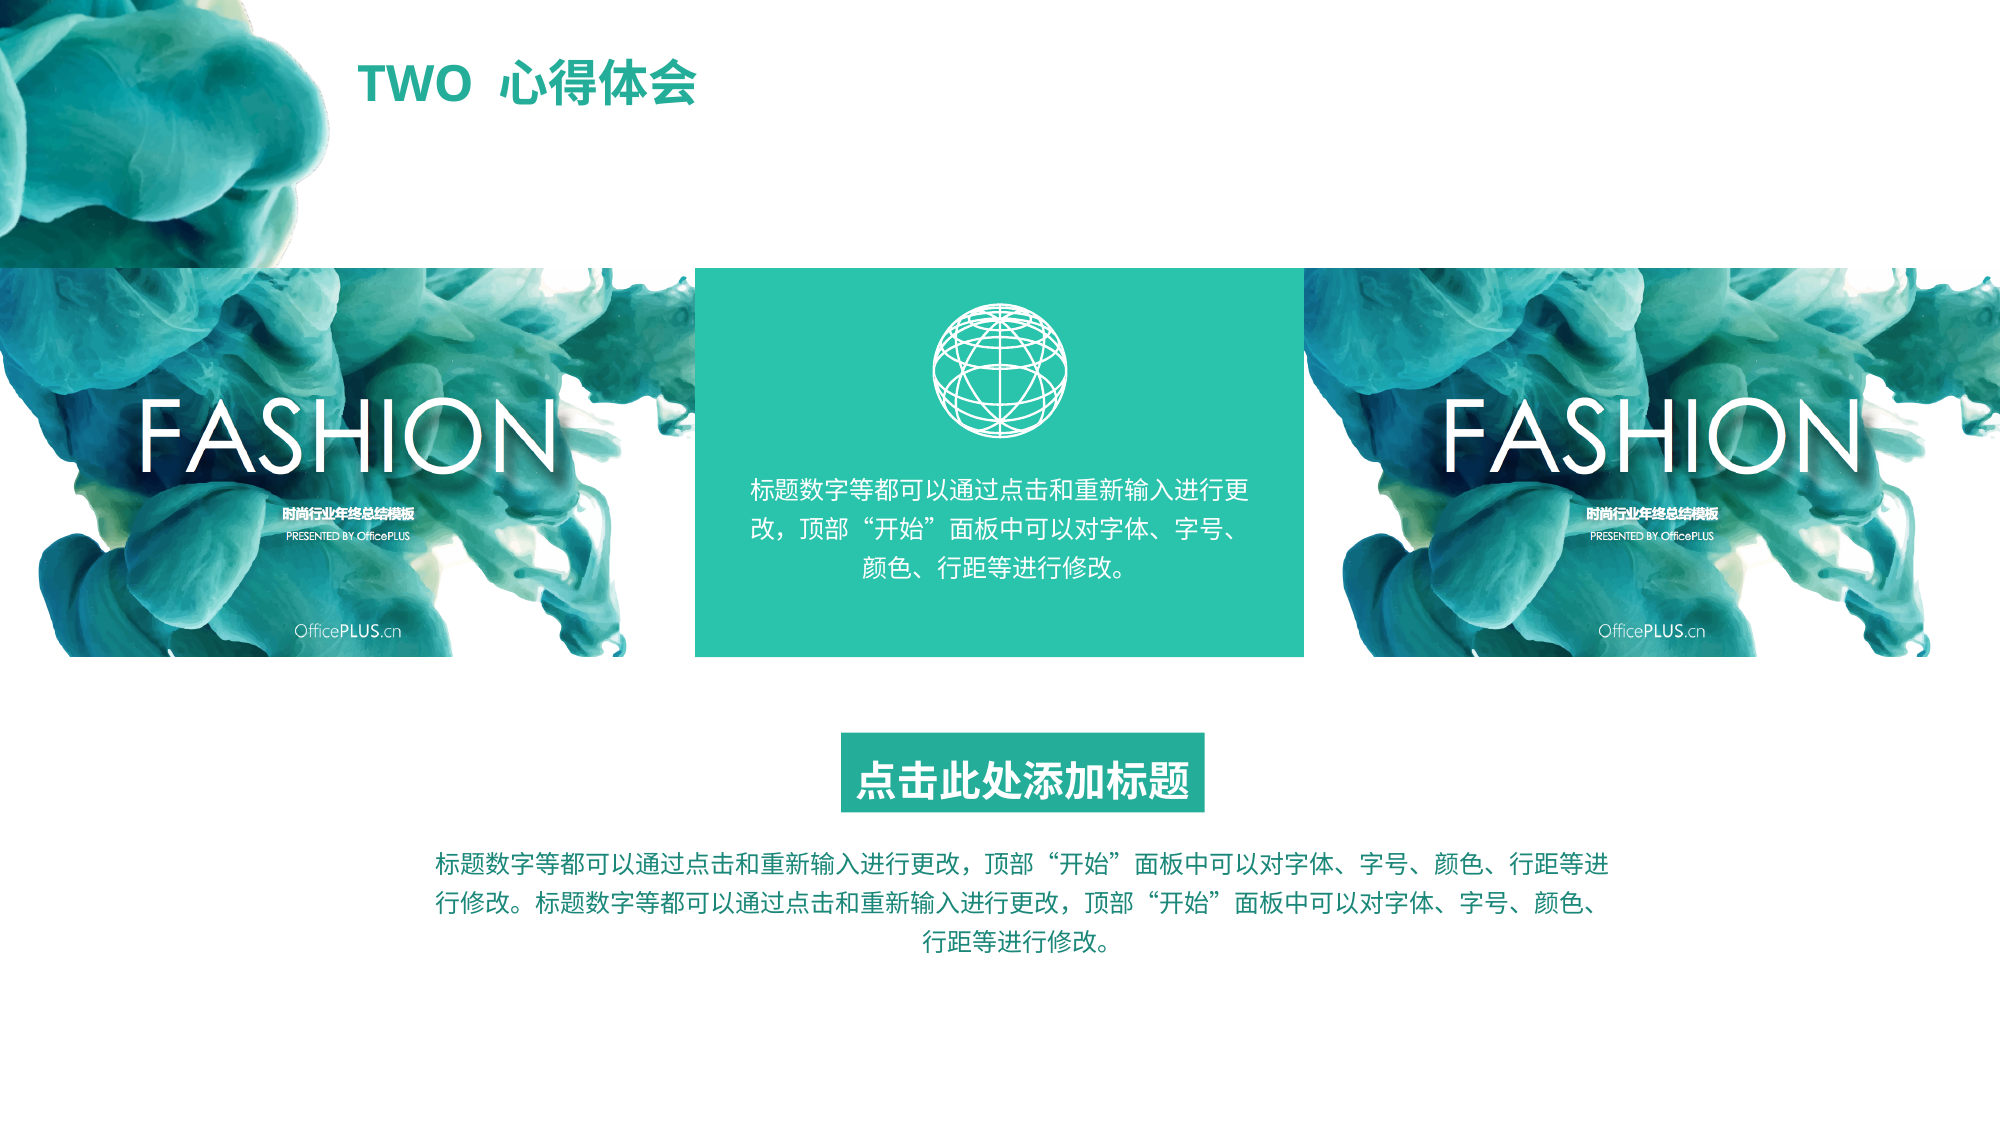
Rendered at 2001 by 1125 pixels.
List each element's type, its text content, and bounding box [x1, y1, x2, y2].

text_box 标题数字等都可以通过点击和重新输入进行更改，顶部“开始”面板中可以对字体、字号、颜色、行距等进行修改。 [733, 458, 1267, 590]
picture [0, 268, 696, 657]
text_box [694, 267, 1306, 658]
picture [1304, 268, 2000, 657]
list TWO 心得体会 [341, 41, 1268, 130]
text_box 点击此处添加标题 [841, 732, 1205, 813]
text_box 标题数字等都可以通过点击和重新输入进行更改，顶部“开始”面板中可以对字体、字号、颜色、行距等进行修改。标题数字等都可以通过点击和重新输入进行更改，顶部“开始”面板中可以对字体、字号、颜色、行距等进行修改。 [418, 832, 1627, 964]
text_box [933, 304, 1067, 438]
